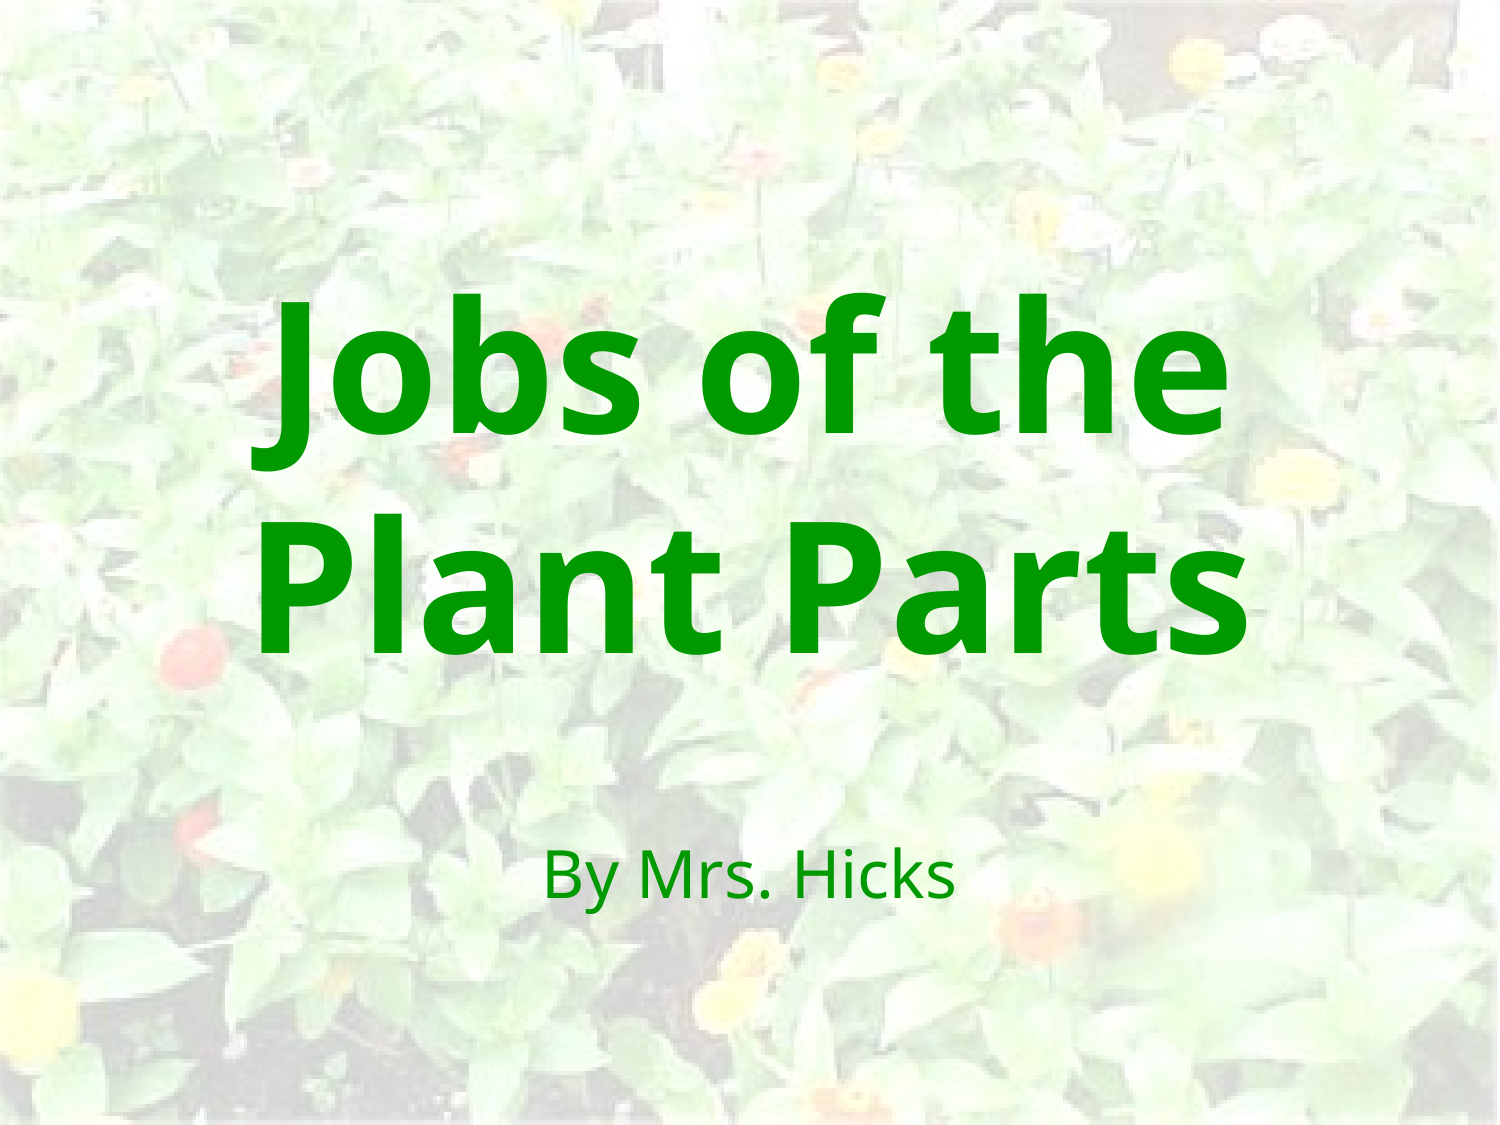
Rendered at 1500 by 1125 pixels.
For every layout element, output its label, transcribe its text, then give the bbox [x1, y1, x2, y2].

title Jobs of the Plant Parts [112, 349, 1388, 591]
picture [0, 0, 1500, 1125]
subtitle By Mrs. Hicks [224, 637, 1276, 926]
